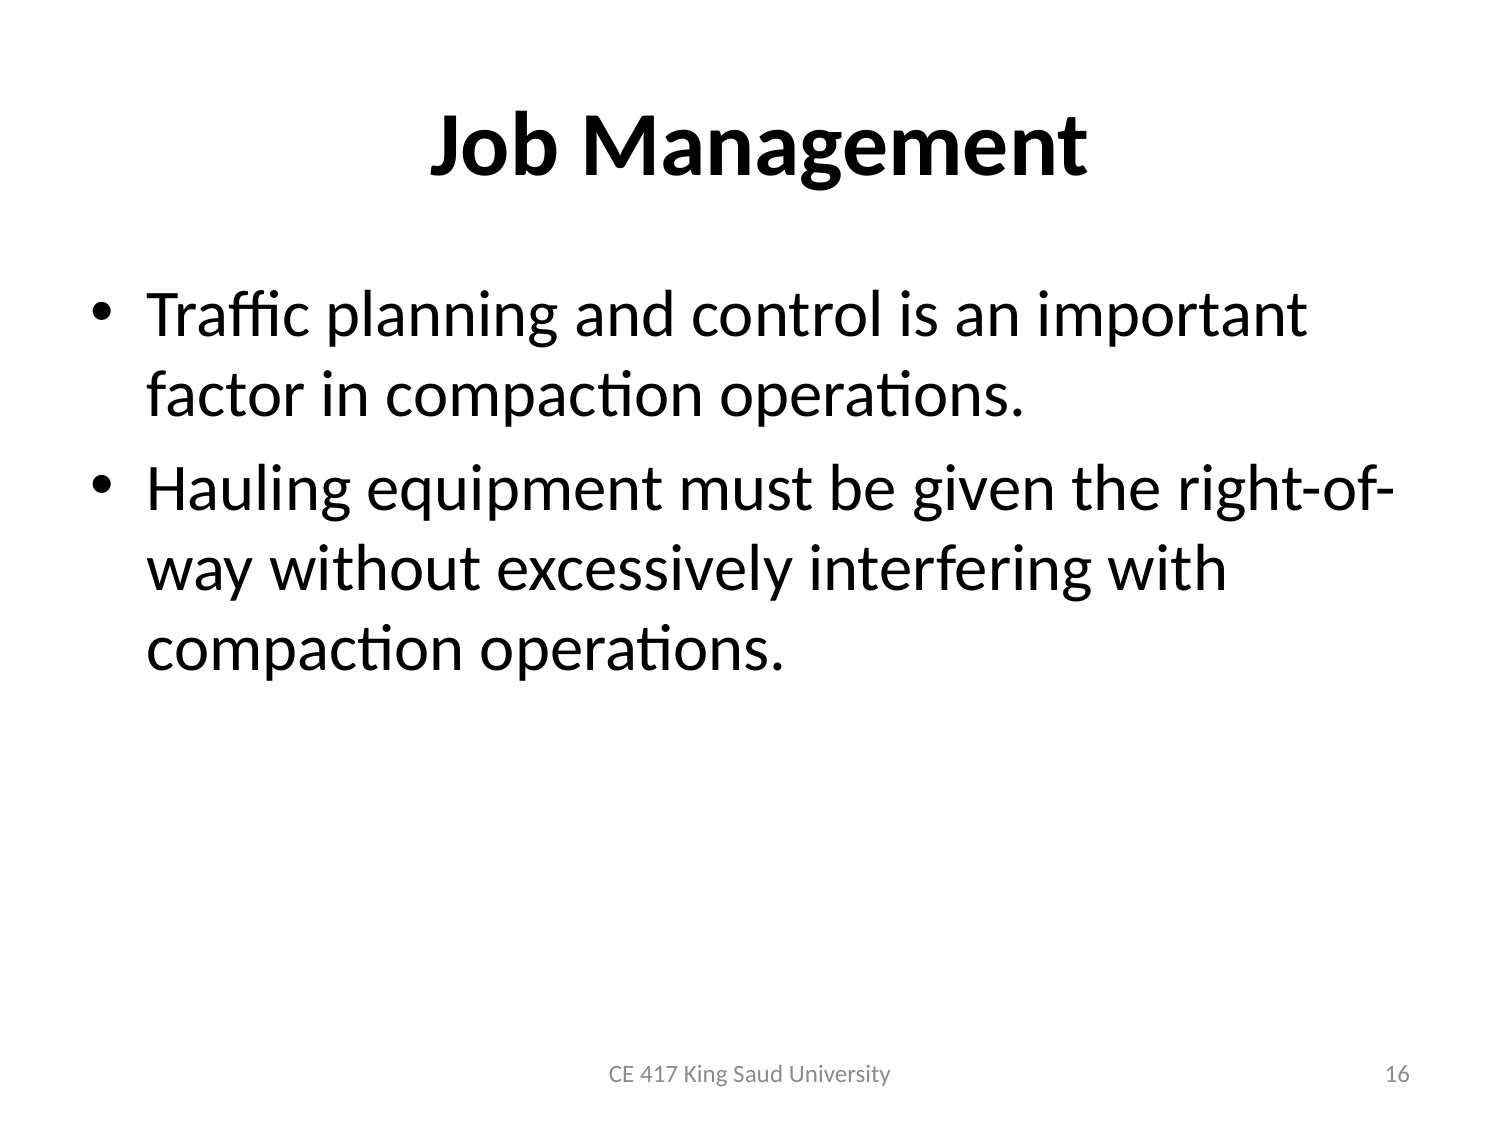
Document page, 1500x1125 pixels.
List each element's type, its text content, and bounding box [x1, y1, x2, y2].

footer CE 417 King Saud University [512, 1042, 988, 1103]
slide_number 16 [1074, 1042, 1425, 1103]
title Job Management [75, 45, 1425, 233]
list Traffic planning and control is an important factor in compaction operations. Hauling equipment must be given the right-of-way without excessively interfering with compaction operations. [75, 262, 1425, 1005]
